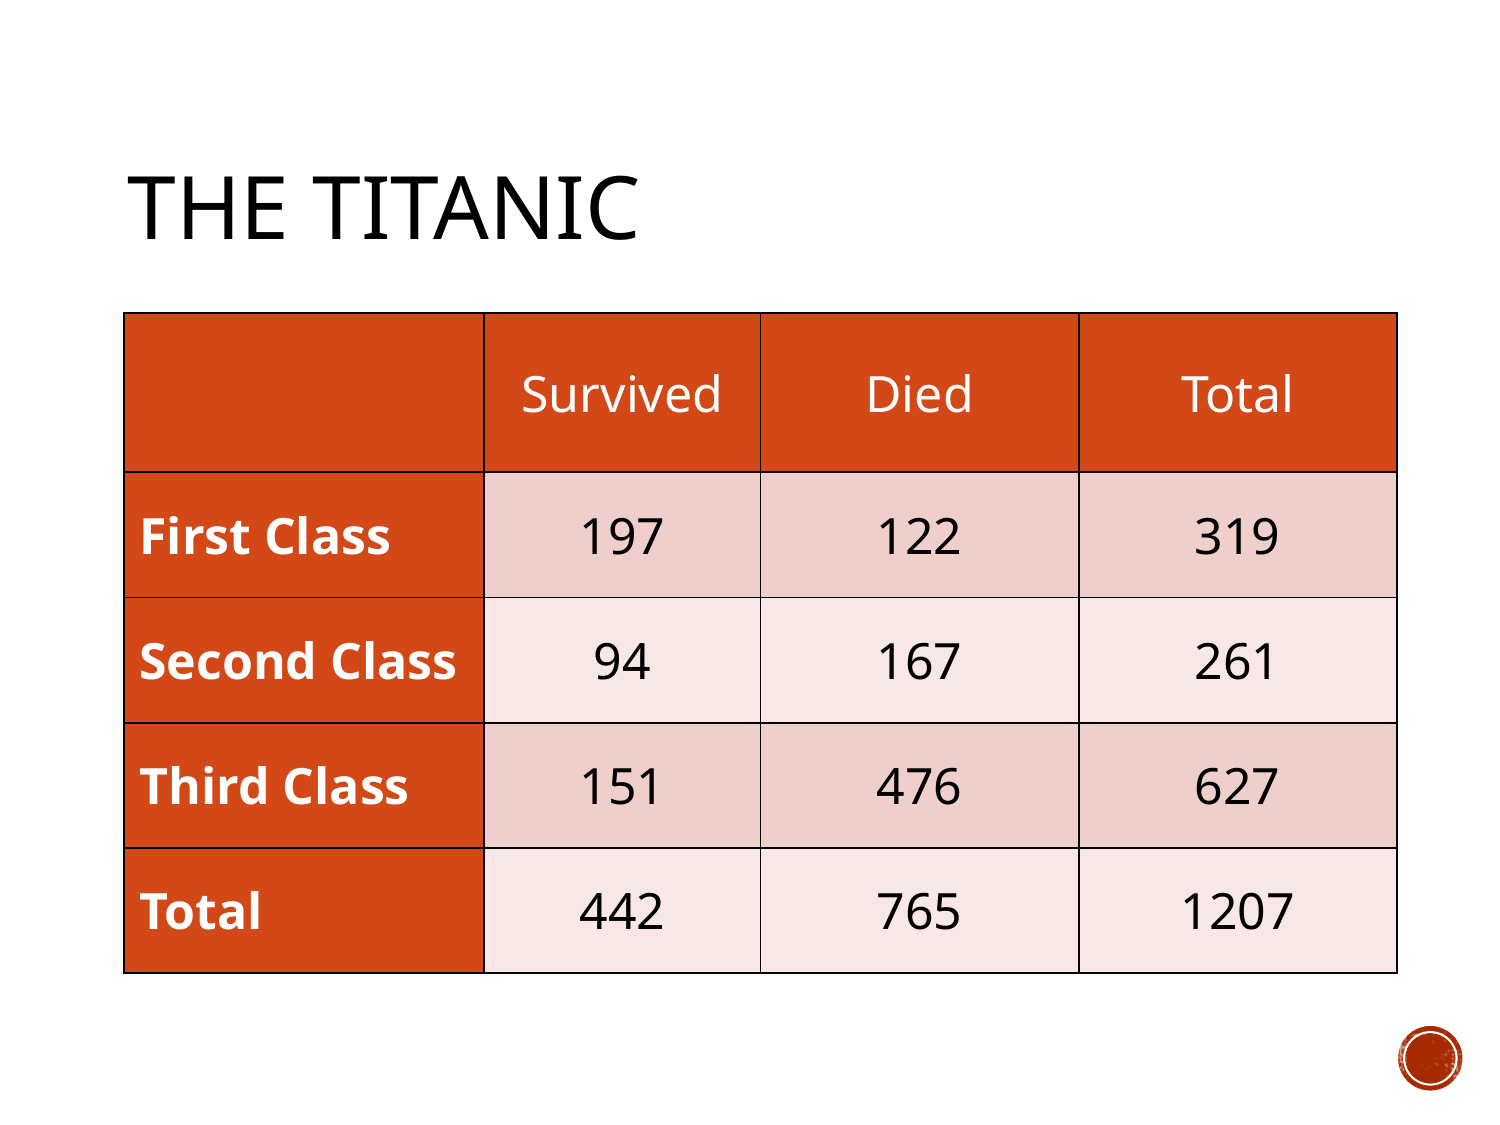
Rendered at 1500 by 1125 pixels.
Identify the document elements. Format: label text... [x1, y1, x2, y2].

title The Titanic [112, 79, 1388, 344]
table_cell 1207 [1080, 849, 1396, 972]
table_header Survived [485, 314, 760, 471]
table_cell 476 [761, 724, 1078, 847]
table_cell Total [125, 849, 483, 972]
table_header Total [1080, 314, 1396, 471]
table_cell 442 [485, 849, 760, 972]
table_cell 151 [485, 724, 760, 847]
table_header [125, 314, 483, 471]
table_cell 197 [485, 473, 760, 597]
table_cell 627 [1080, 724, 1396, 847]
table_cell First Class [125, 473, 483, 597]
table_header Died [761, 314, 1078, 471]
table_cell 94 [485, 598, 760, 722]
table_cell 765 [761, 849, 1078, 972]
table_cell Third Class [125, 724, 483, 847]
table_cell Second Class [125, 598, 483, 722]
table_cell 122 [761, 473, 1078, 597]
table_cell 261 [1080, 598, 1396, 722]
table_cell 167 [761, 598, 1078, 722]
table_cell 319 [1080, 473, 1396, 597]
